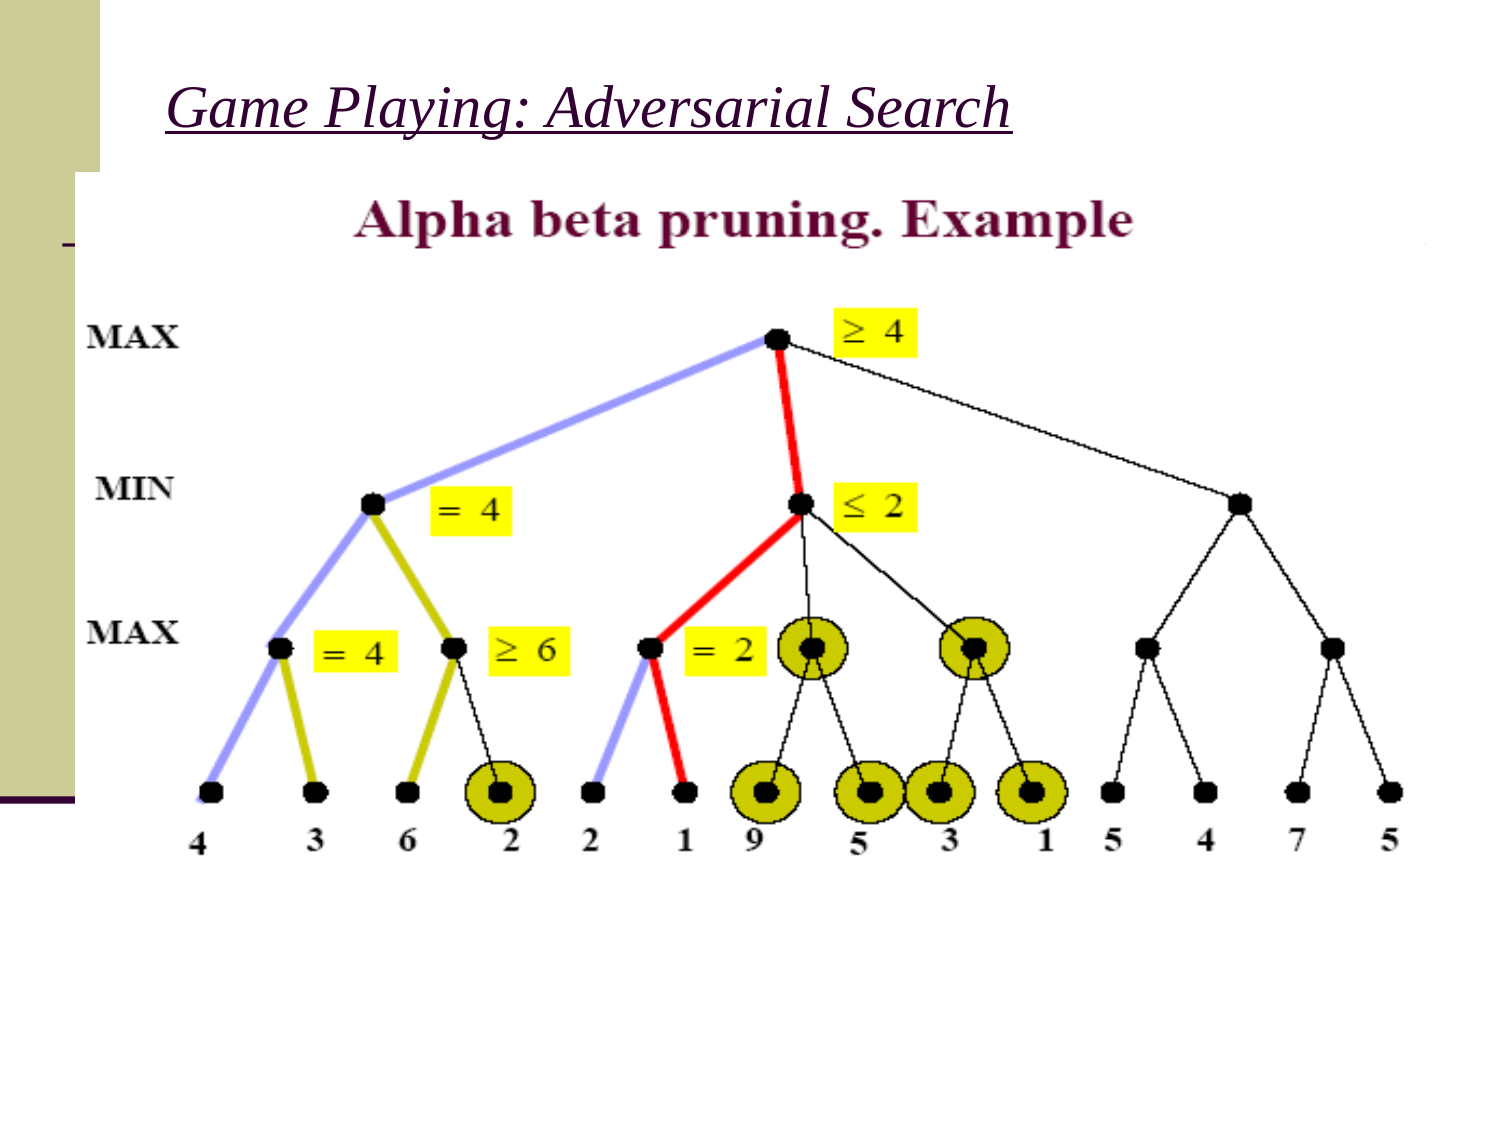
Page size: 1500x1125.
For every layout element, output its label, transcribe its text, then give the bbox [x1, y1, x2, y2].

title Game Playing: Adversarial Search [149, 45, 1426, 162]
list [74, 172, 1426, 1006]
